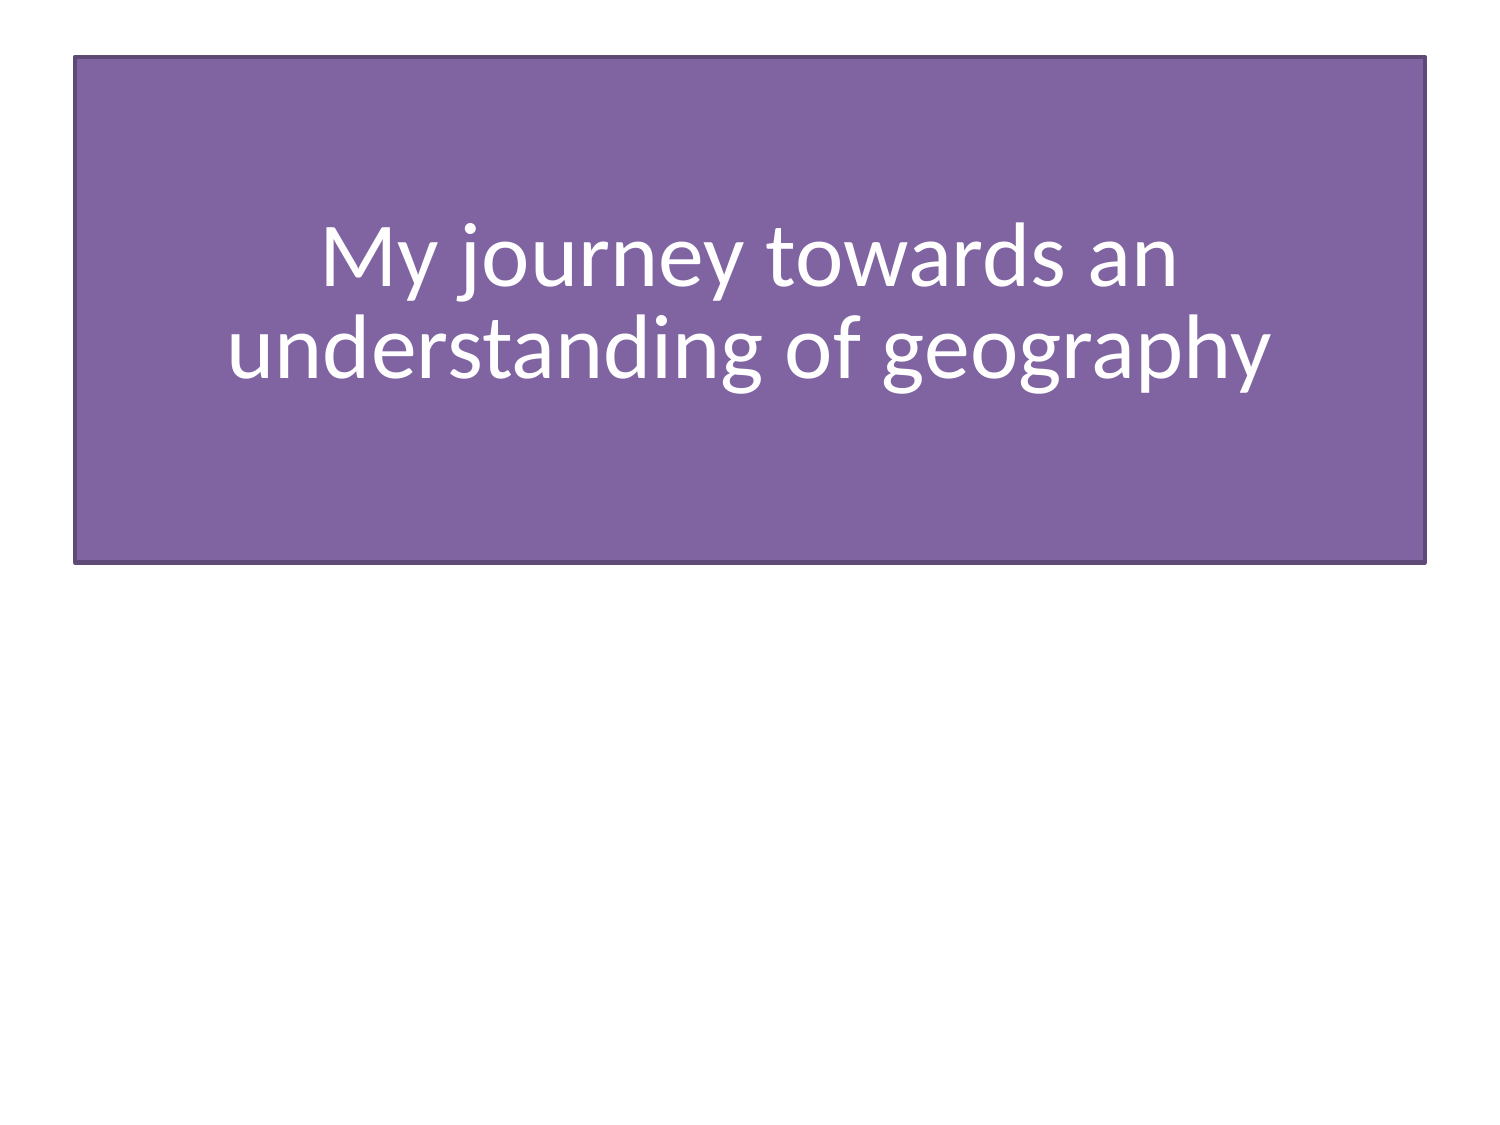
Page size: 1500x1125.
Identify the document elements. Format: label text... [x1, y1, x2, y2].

title My journey towards an understanding of geography [73, 55, 1427, 565]
